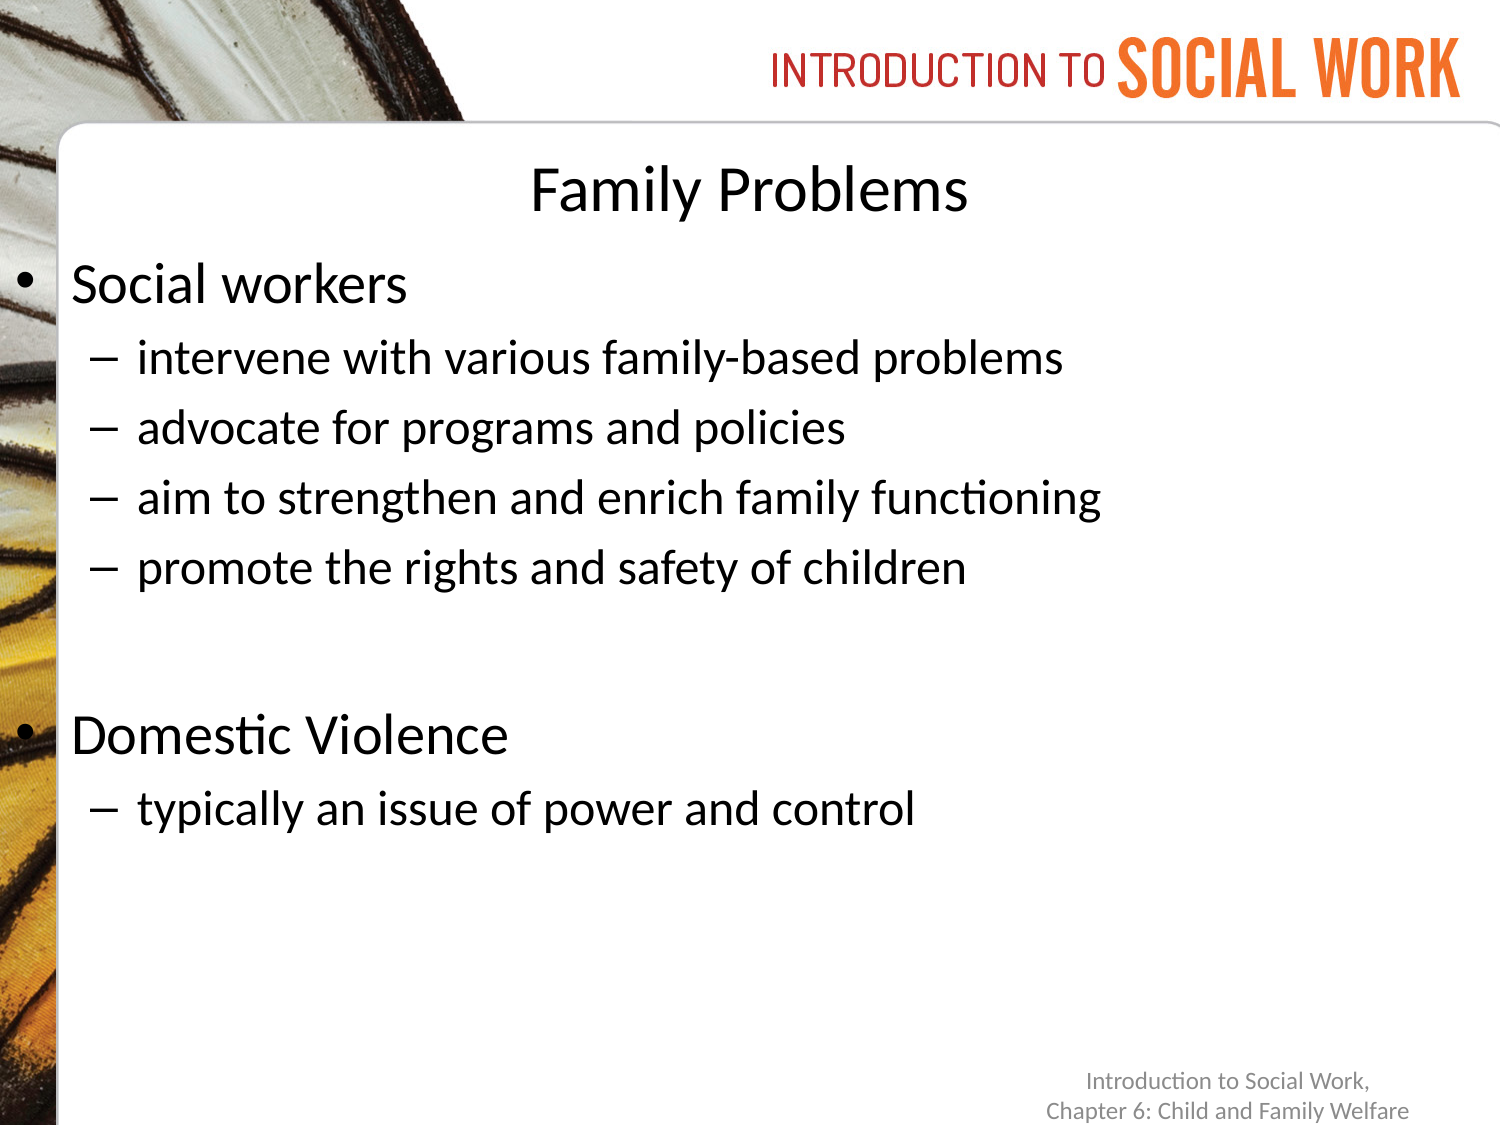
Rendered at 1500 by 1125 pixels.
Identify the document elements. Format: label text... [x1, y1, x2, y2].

title Family Problems [75, 137, 1425, 233]
picture [0, 1050, 1500, 1125]
footer Introduction to Social Work, Chapter 6: Child and Family Welfare [987, 1065, 1475, 1125]
list Social workers intervene with various family-based problems advocate for programs and policies aim to strengthen and enrich family functioning promote the rights and safety of children Domestic Violence typically an issue of power and control [0, 237, 1500, 1050]
picture [0, 0, 1500, 237]
